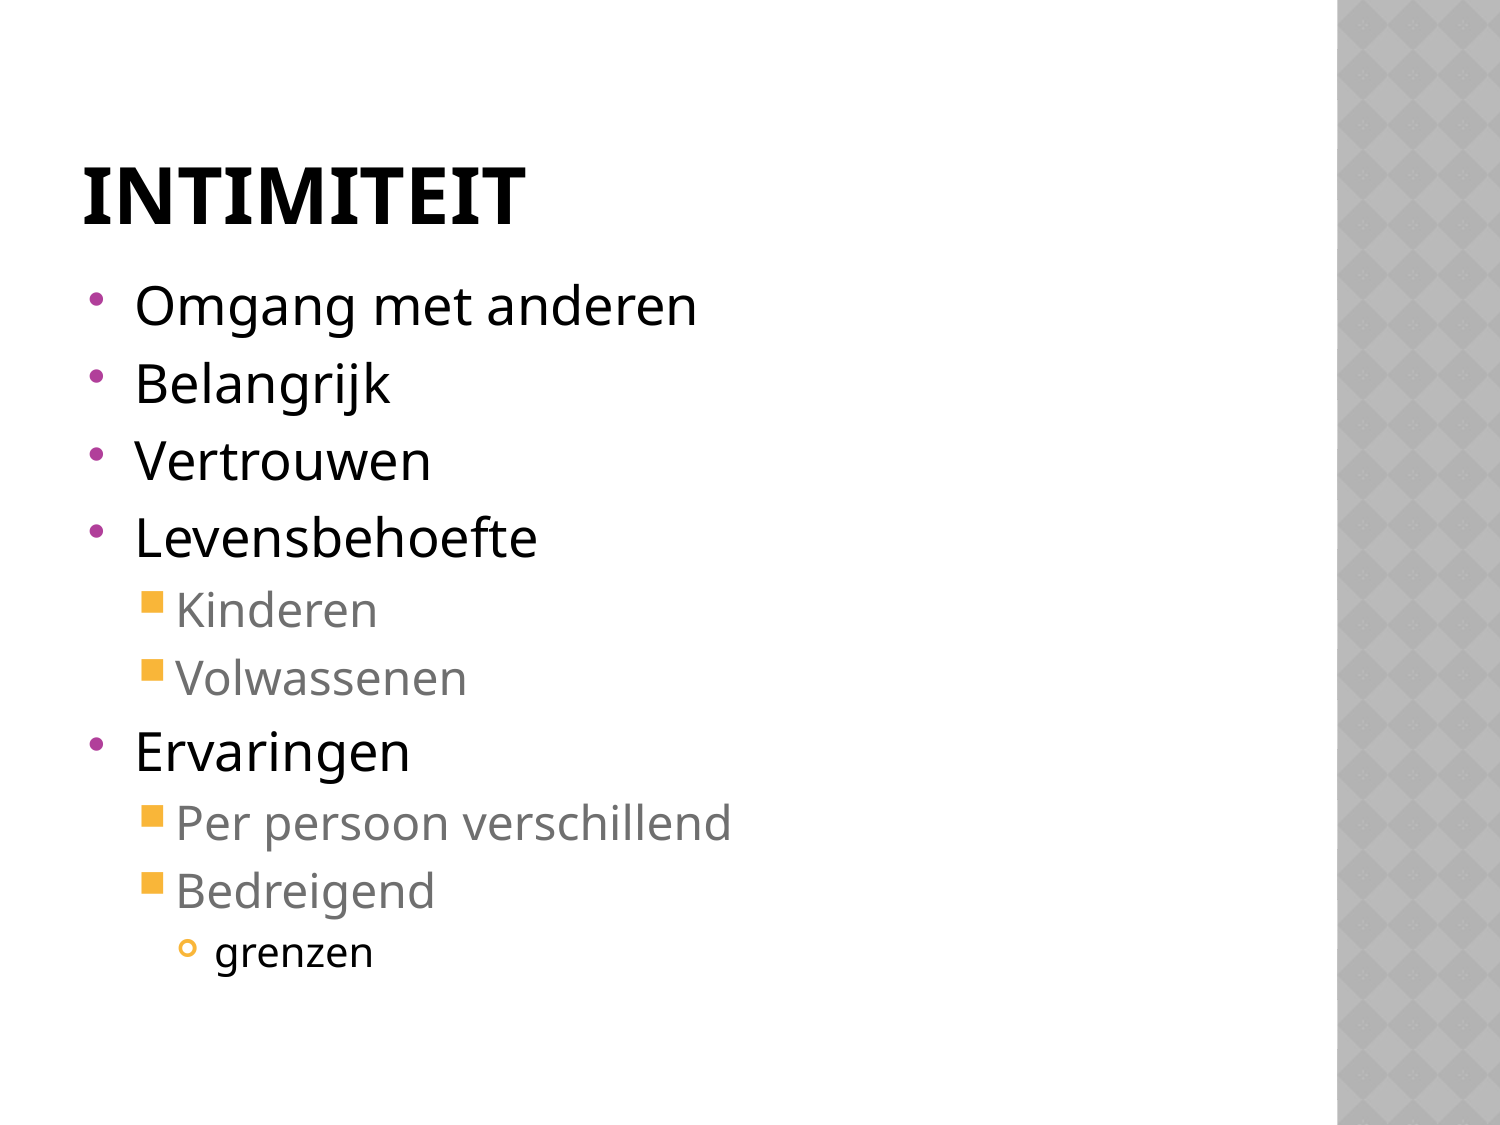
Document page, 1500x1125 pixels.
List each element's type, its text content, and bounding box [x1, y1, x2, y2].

list Omgang met anderen Belangrijk Vertrouwen Levensbehoefte Kinderen Volwassenen Ervaringen Per persoon verschillend Bedreigend grenzen [75, 264, 1263, 1059]
title intimiteit [75, 52, 1263, 240]
